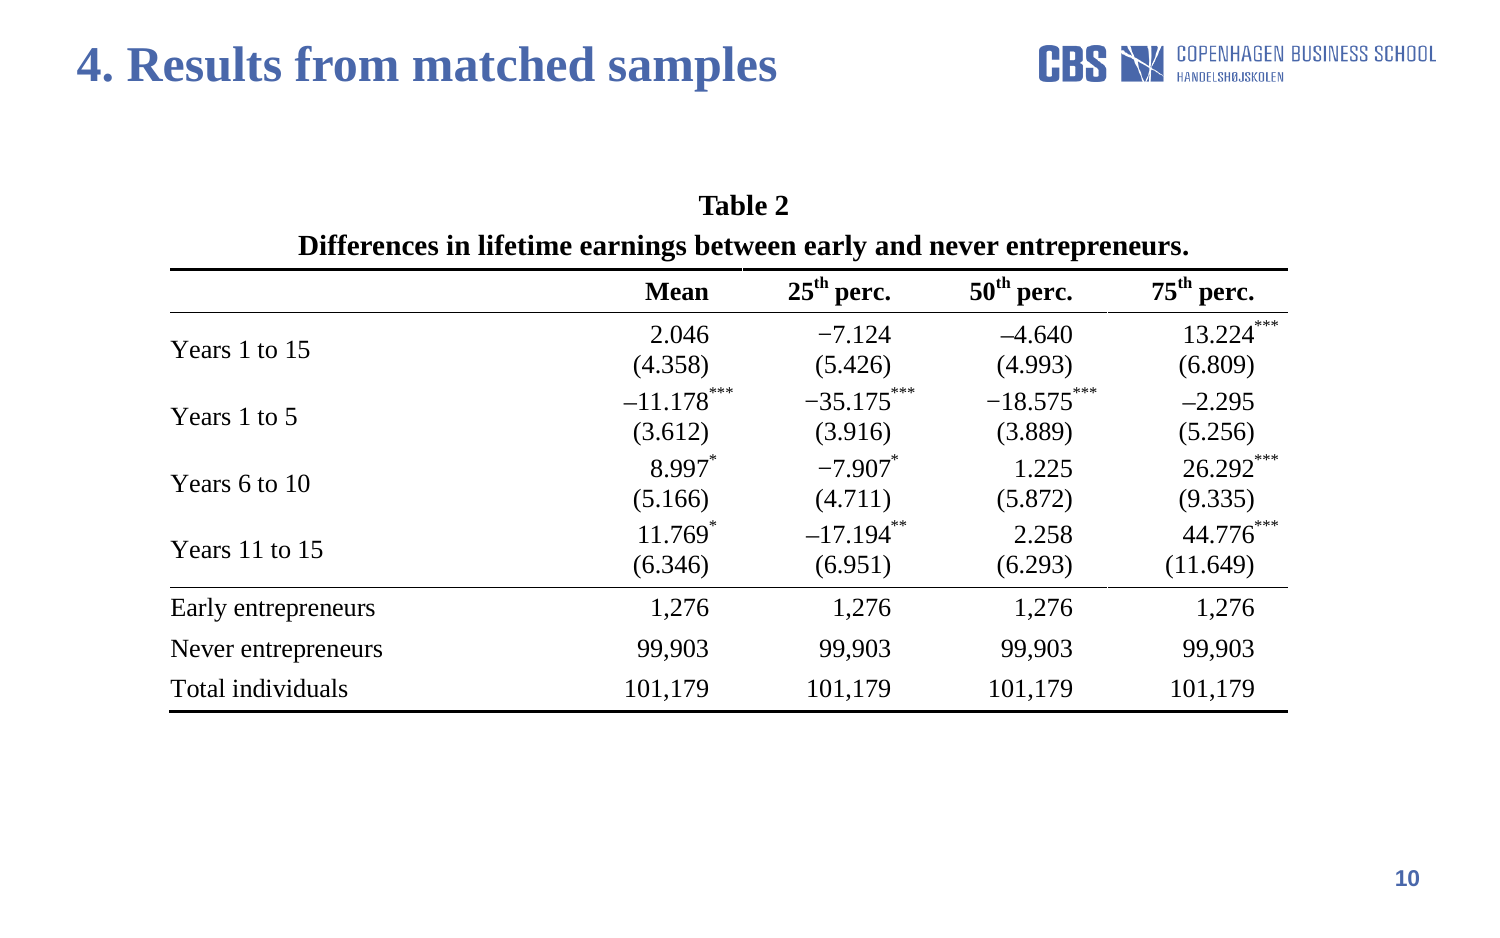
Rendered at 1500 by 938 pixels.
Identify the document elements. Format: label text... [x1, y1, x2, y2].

text_box Table 2 Differences in lifetime earnings between early and never entrepreneurs. [76, 173, 1412, 269]
text_box 4. Results from matched samples [76, 31, 1412, 103]
picture [1412, 45, 1436, 82]
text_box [168, 267, 1494, 774]
